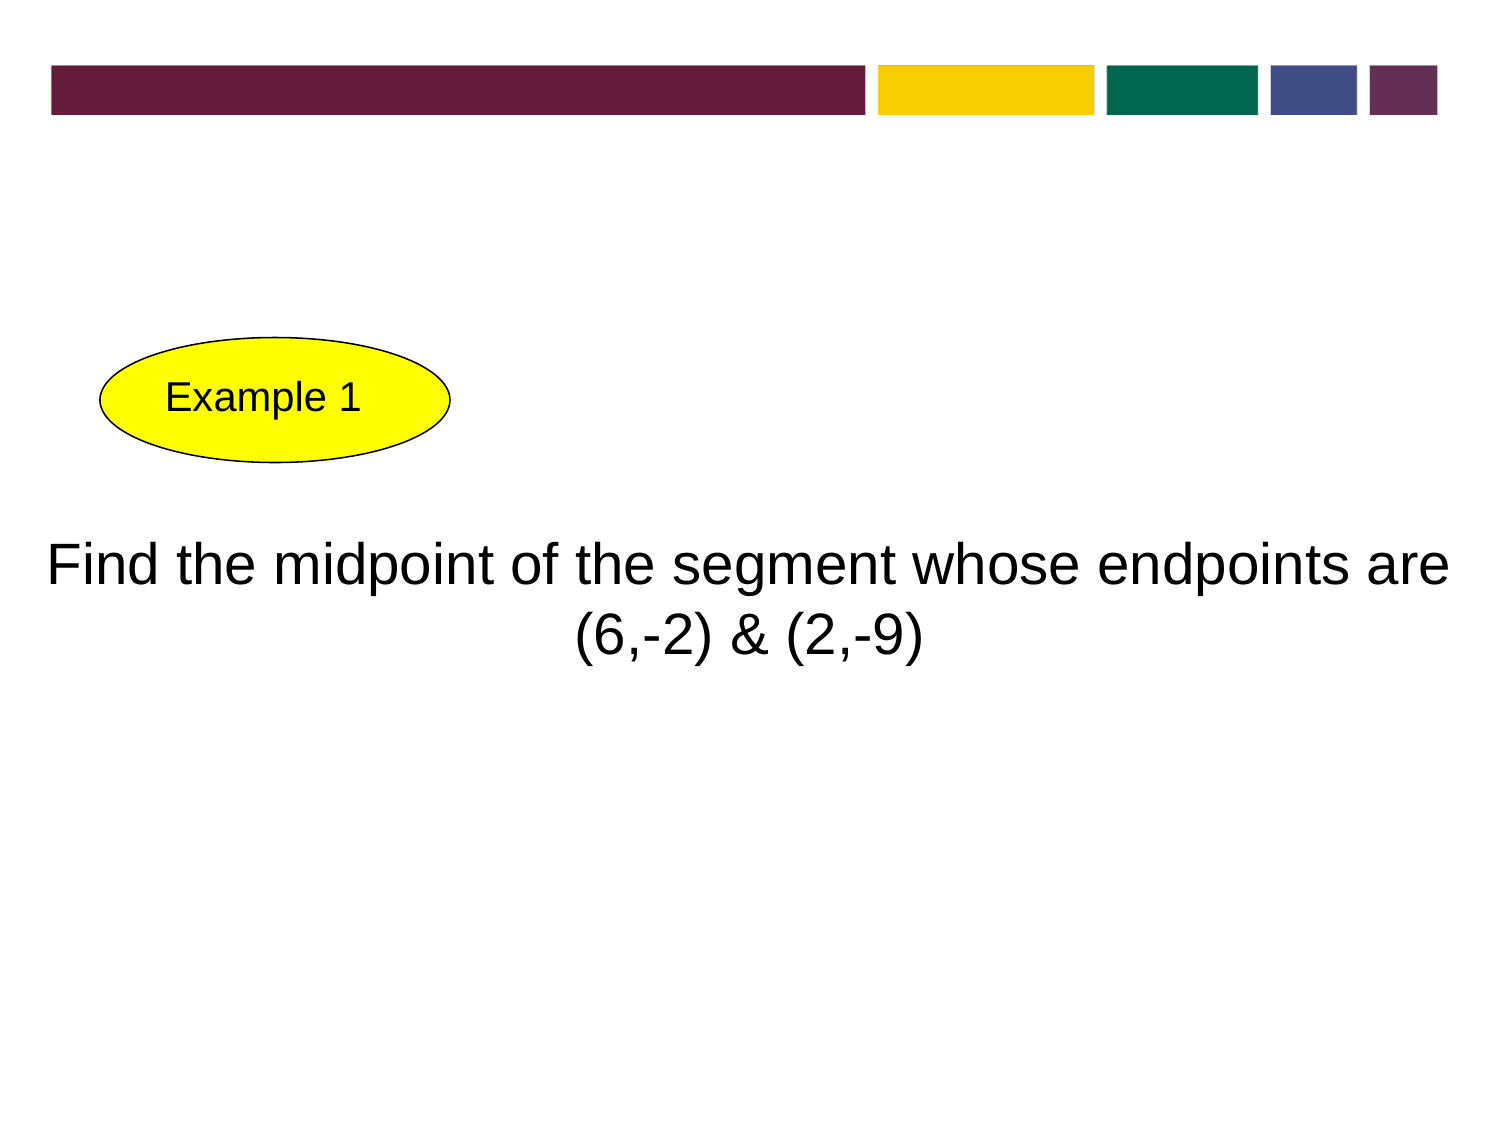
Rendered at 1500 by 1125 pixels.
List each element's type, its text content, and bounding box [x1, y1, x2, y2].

text_box Find the midpoint of the segment whose endpoints are (6,-2) & (2,-9) [0, 462, 1500, 730]
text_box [99, 337, 451, 463]
picture [37, 49, 1438, 116]
